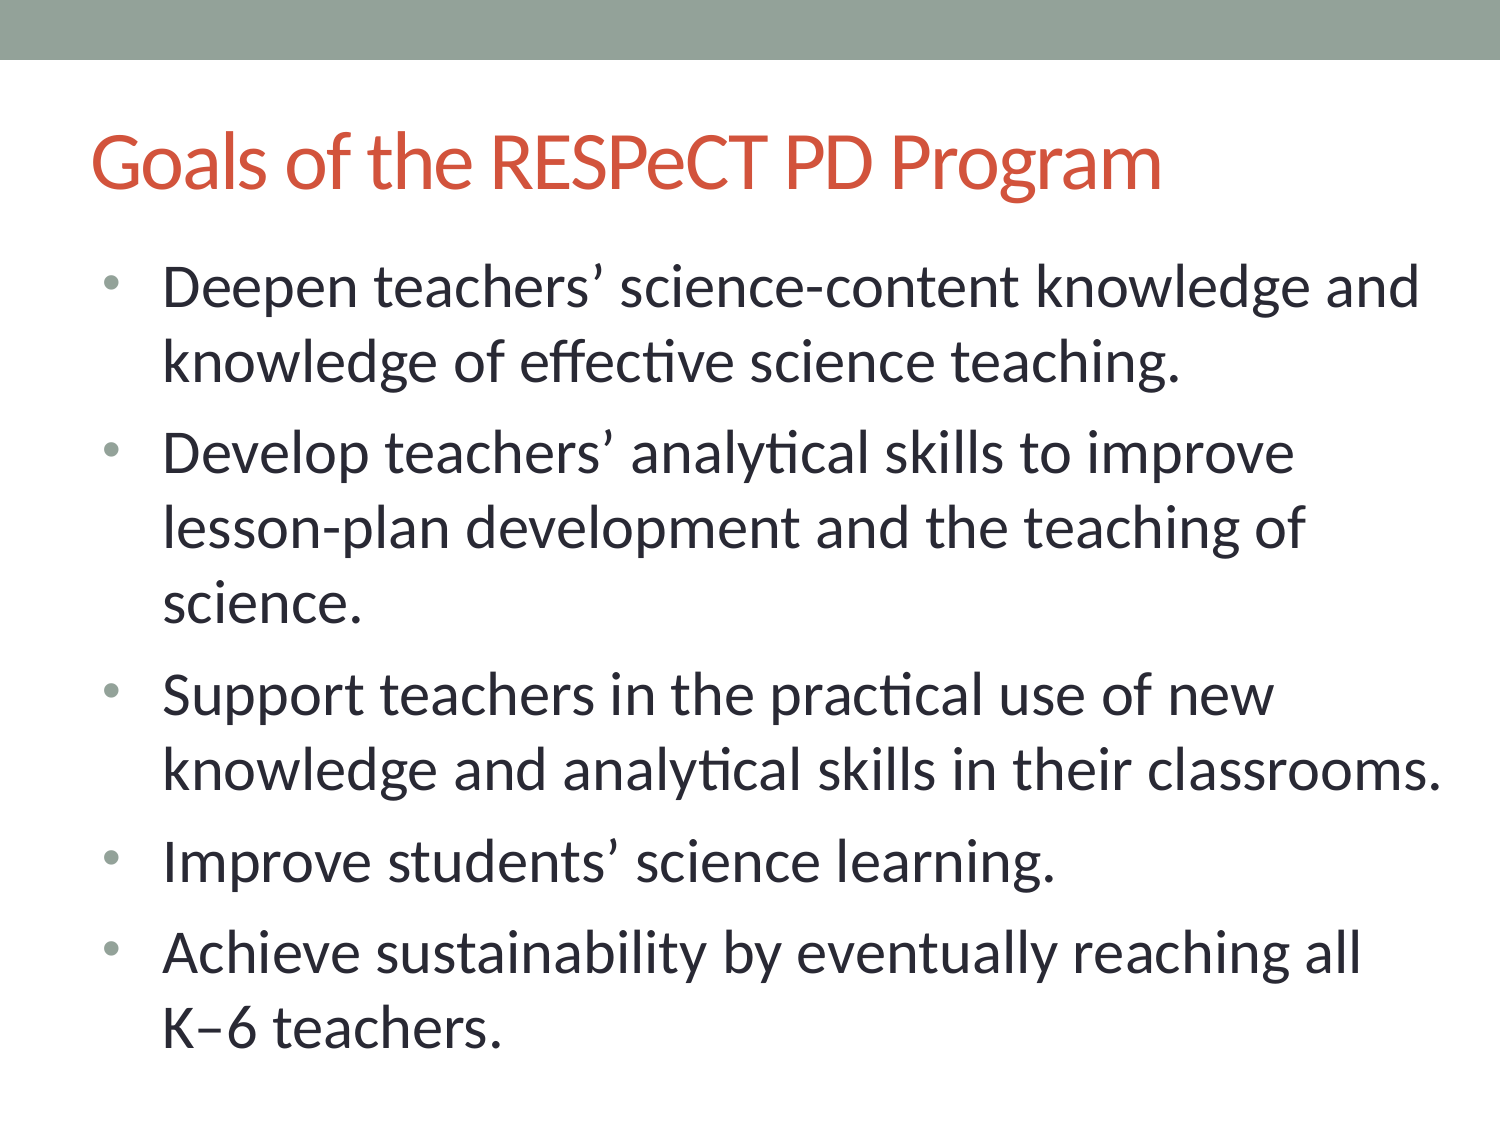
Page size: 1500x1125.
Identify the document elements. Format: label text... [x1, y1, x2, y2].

title Goals of the RESPeCT PD Program [75, 62, 1500, 250]
list Deepen teachers’ science-content knowledge and knowledge of effective science teaching. Develop teachers’ analytical skills to improve lesson-plan development and the teaching of science. Support teachers in the practical use of new knowledge and analytical skills in their classrooms. Improve students’ science learning. Achieve sustainability by eventually reaching all K–6 teachers. [87, 237, 1463, 1050]
